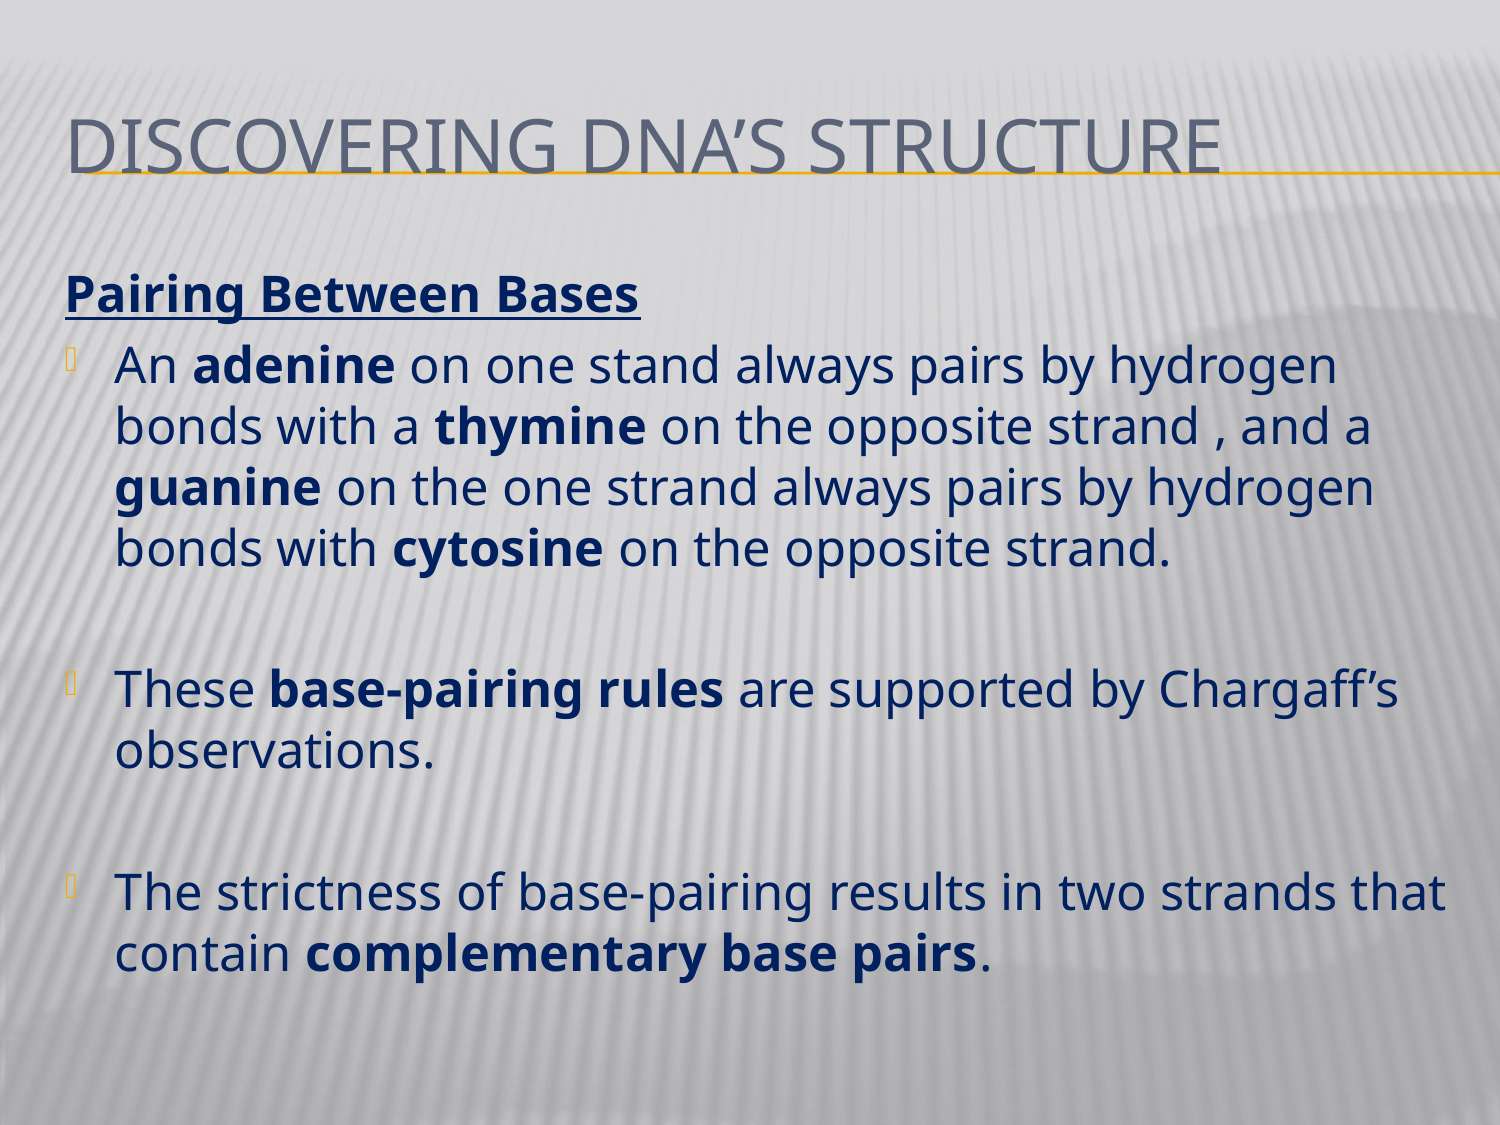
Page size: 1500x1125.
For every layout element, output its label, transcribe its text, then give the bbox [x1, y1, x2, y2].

list Pairing Between Bases An adenine on one stand always pairs by hydrogen bonds with a thymine on the opposite strand , and a guanine on the one strand always pairs by hydrogen bonds with cytosine on the opposite strand. These base-pairing rules are supported by Chargaff’s observations. The strictness of base-pairing results in two strands that contain complementary base pairs. [50, 254, 1475, 998]
title Discovering DNA’s Structure [50, 75, 1475, 213]
